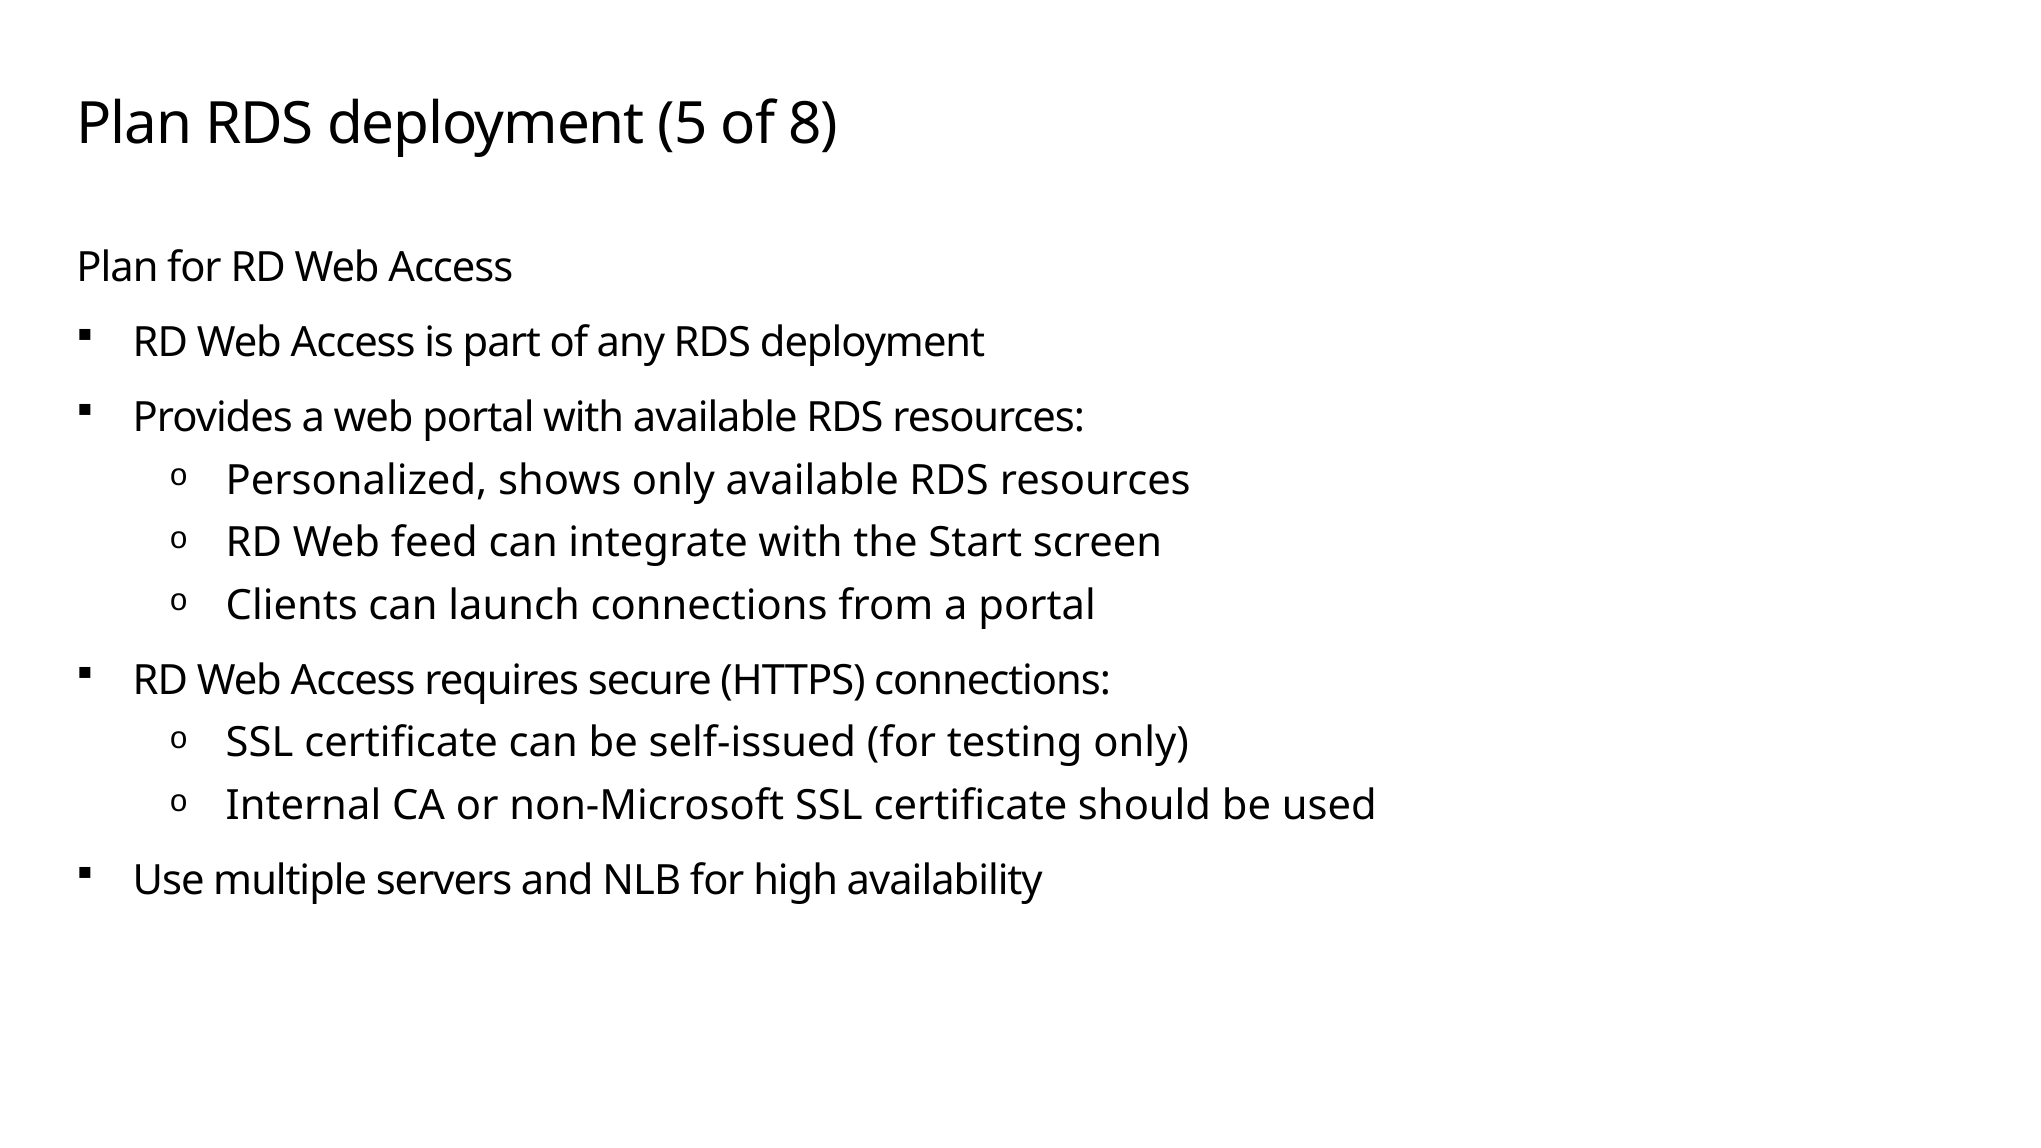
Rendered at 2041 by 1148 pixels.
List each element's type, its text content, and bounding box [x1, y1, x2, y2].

title Plan RDS deployment (5 of 8) [76, 93, 1968, 161]
list Plan for RD Web Access RD Web Access is part of any RDS deployment Provides a web portal with available RDS resources: Personalized, shows only available RDS resources RD Web feed can integrate with the Start screen Clients can launch connections from a portal RD Web Access requires secure (HTTPS) connections: SSL certificate can be self-issued (for testing only) Internal CA or non-Microsoft SSL certificate should be used Use multiple servers and NLB for high availability [76, 240, 1968, 1074]
